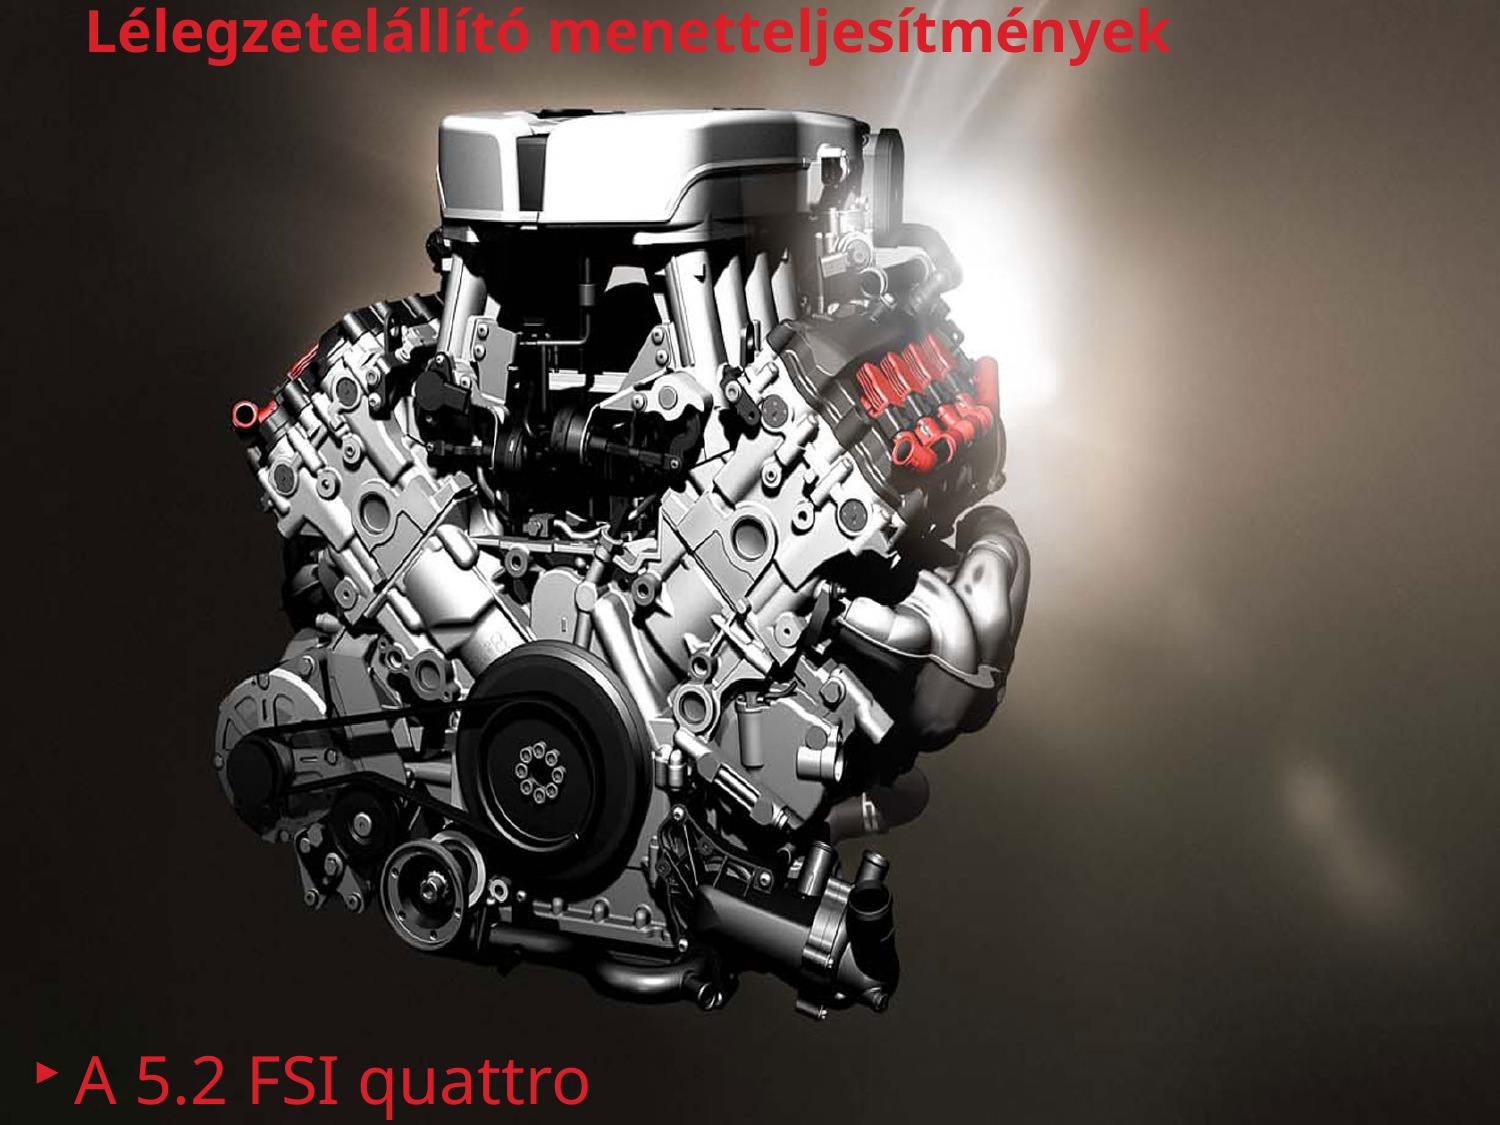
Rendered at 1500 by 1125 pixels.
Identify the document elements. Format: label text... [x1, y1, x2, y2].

title Lélegzetelállító menetteljesítmények [70, 35, 1421, 164]
picture [0, 0, 1500, 1125]
list A 5.2 FSI quattro [0, 1029, 1351, 1125]
